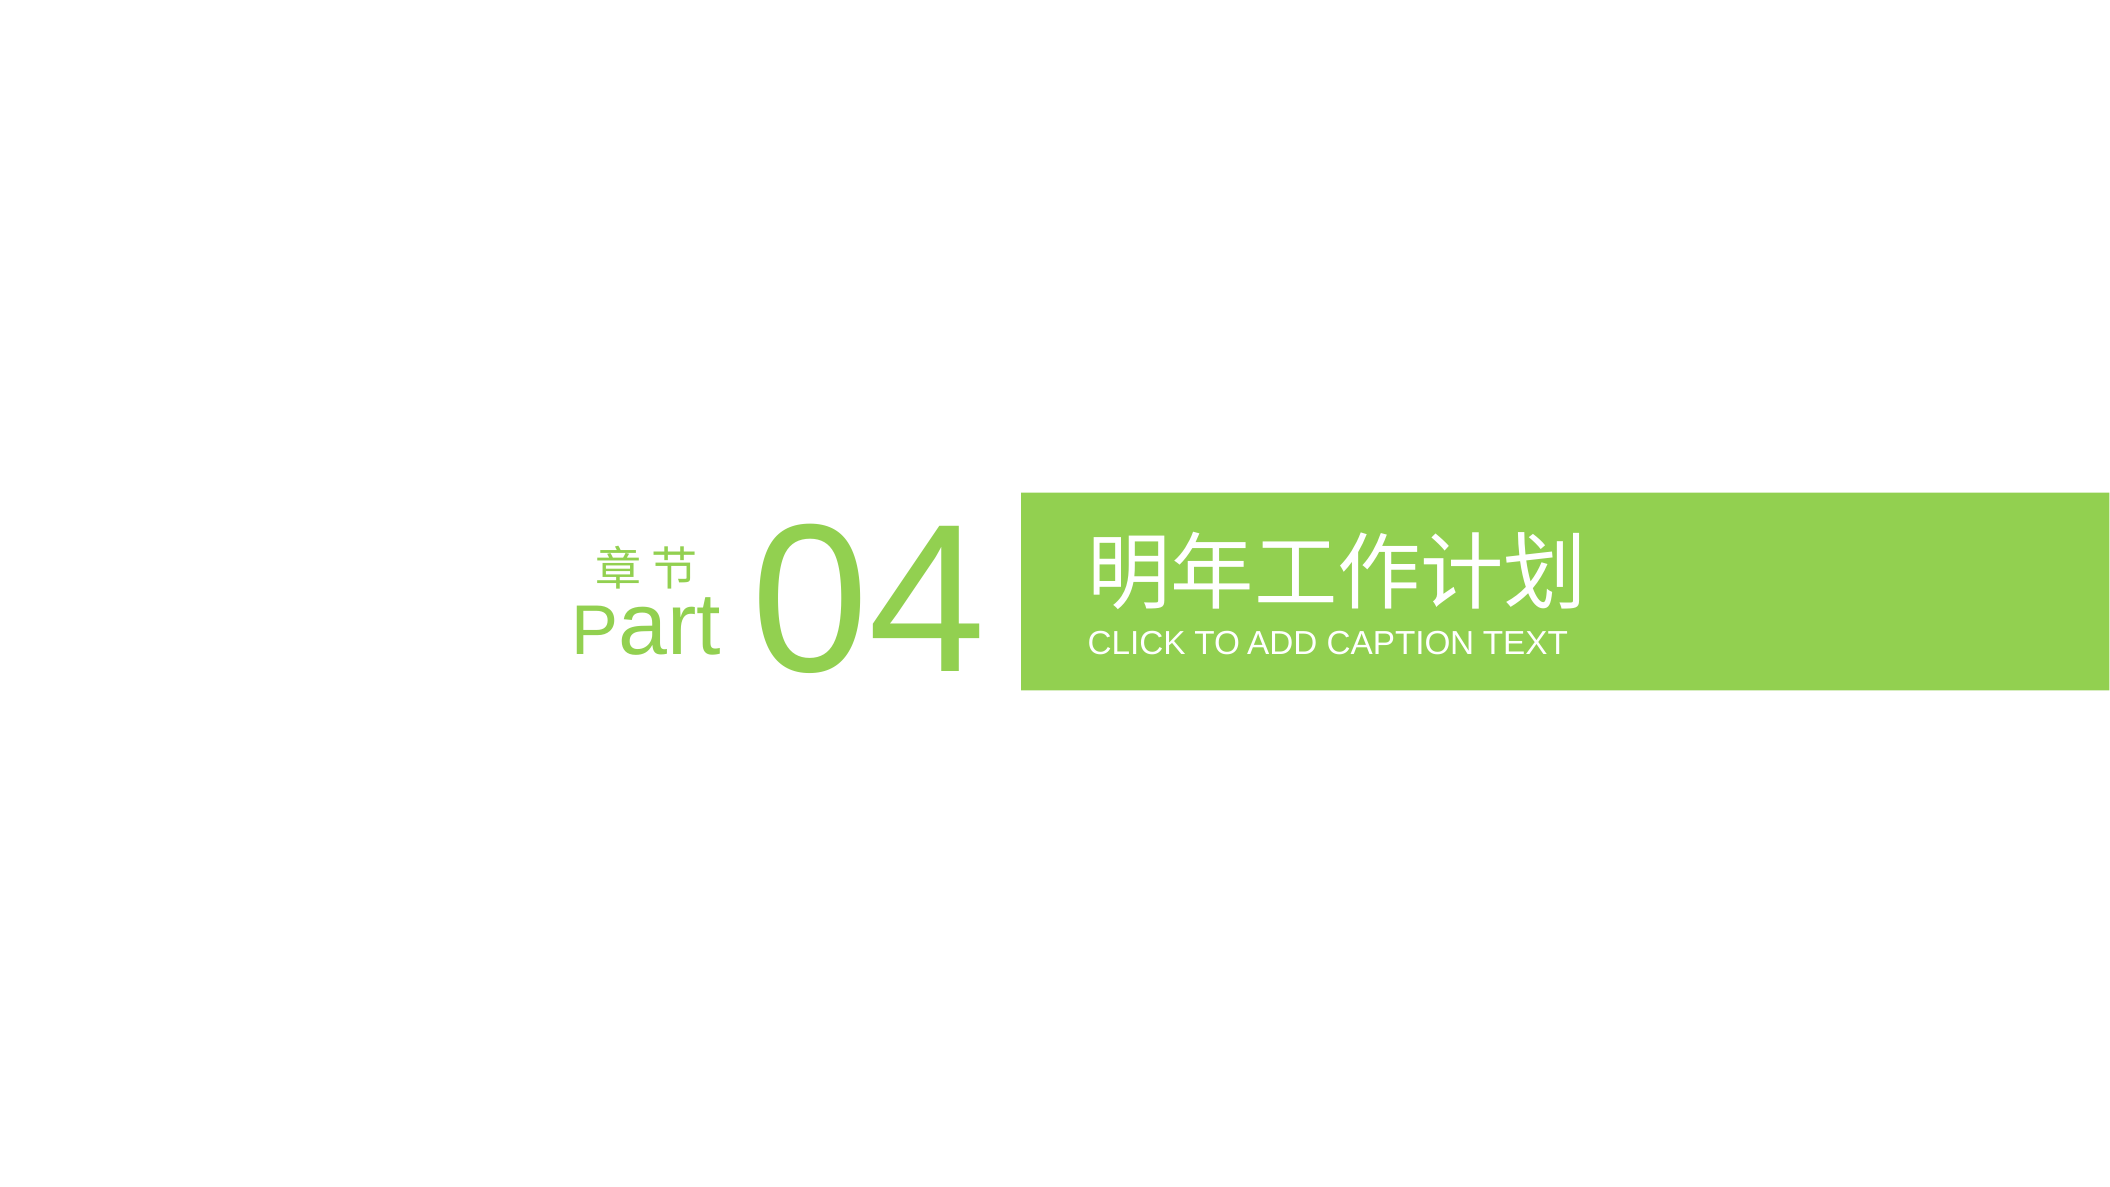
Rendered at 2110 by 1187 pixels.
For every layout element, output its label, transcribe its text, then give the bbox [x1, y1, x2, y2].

text_box Part [571, 566, 722, 673]
text_box [1021, 492, 2110, 691]
text_box 04 [751, 460, 986, 714]
text_box 明年工作计划 [1087, 530, 1787, 621]
text_box 章 节 [595, 539, 698, 595]
text_box CLICK TO ADD CAPTION TEXT [1087, 625, 1787, 662]
